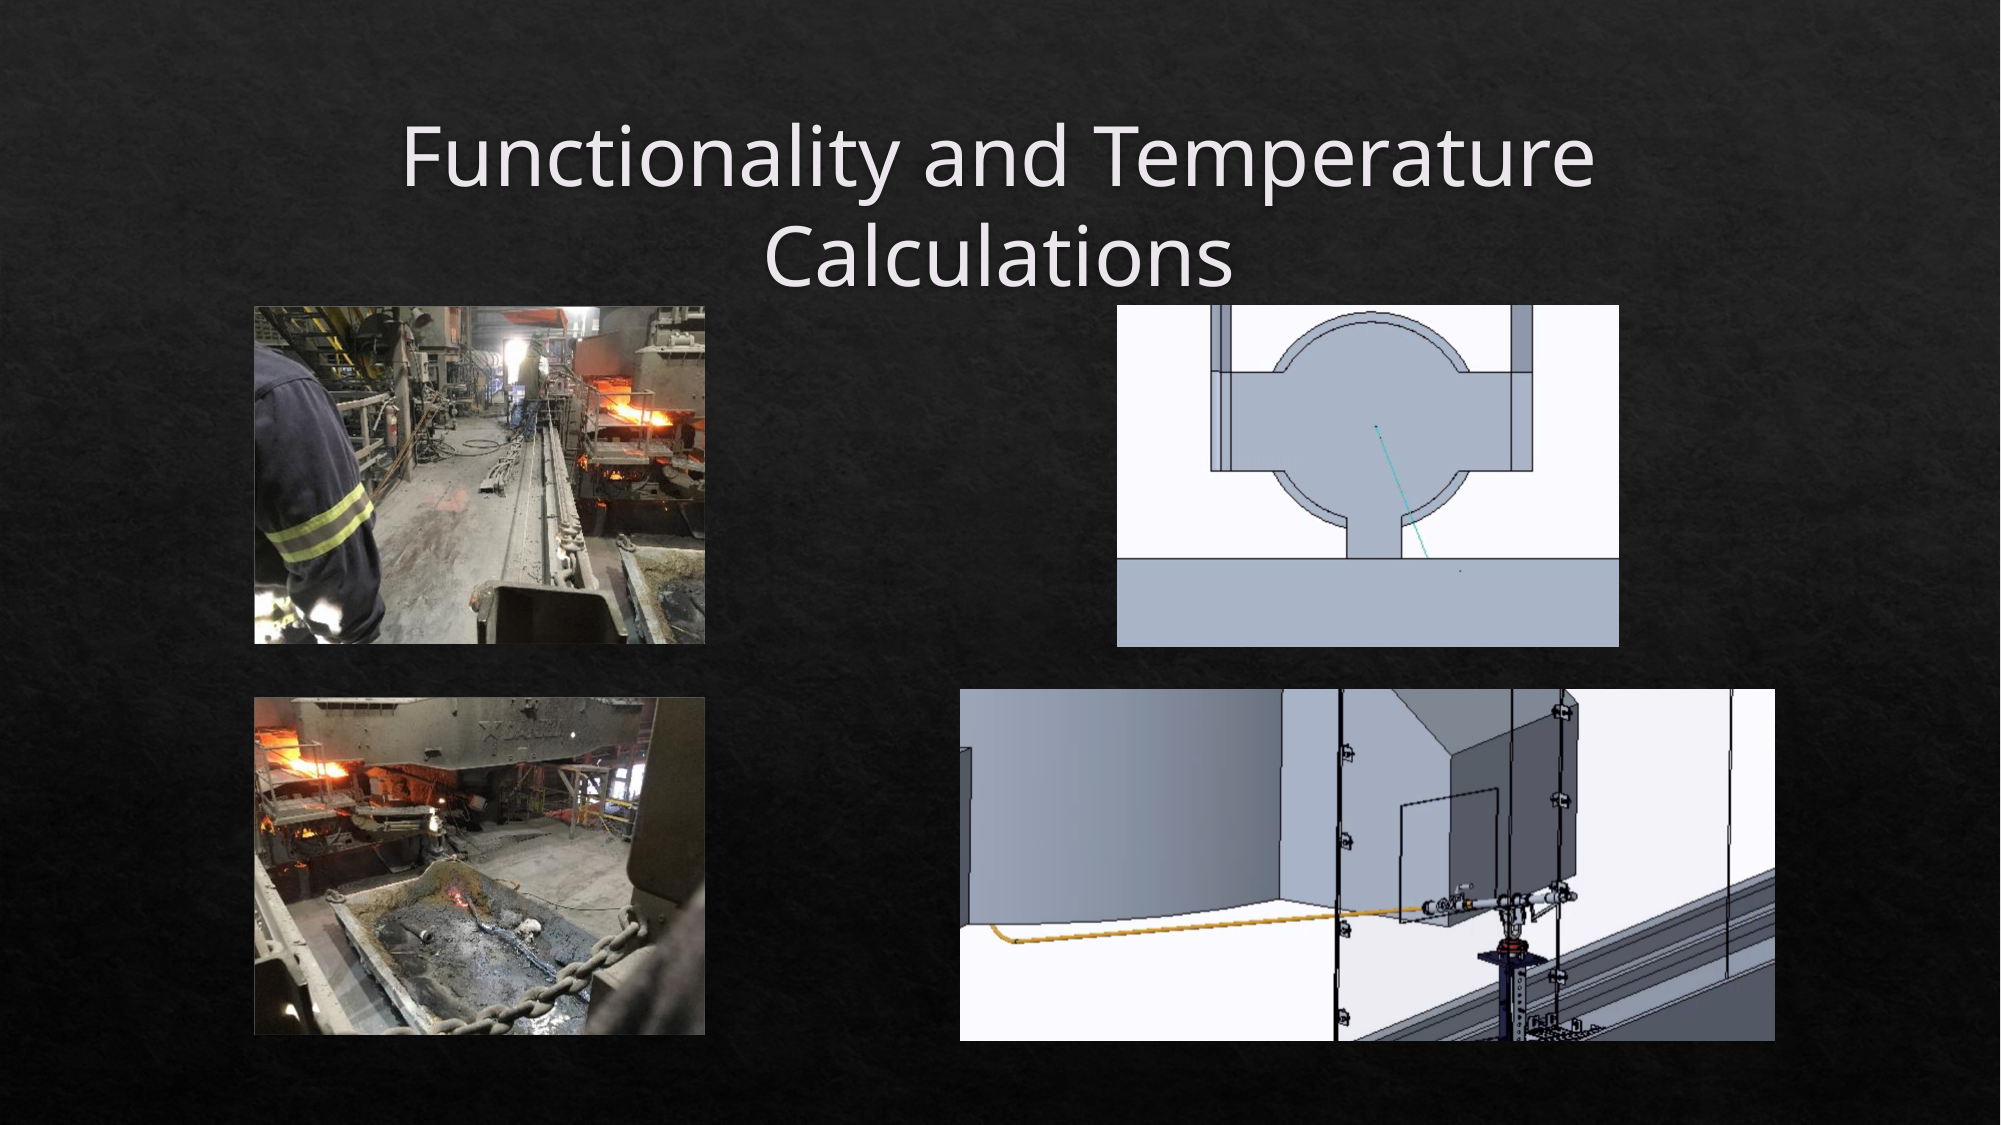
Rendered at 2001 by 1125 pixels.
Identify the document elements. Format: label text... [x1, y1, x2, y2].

title Functionality and Temperature Calculations [149, 99, 1849, 307]
picture [254, 305, 705, 644]
picture [254, 696, 705, 1035]
picture [960, 689, 1776, 1042]
picture [1117, 305, 1620, 648]
